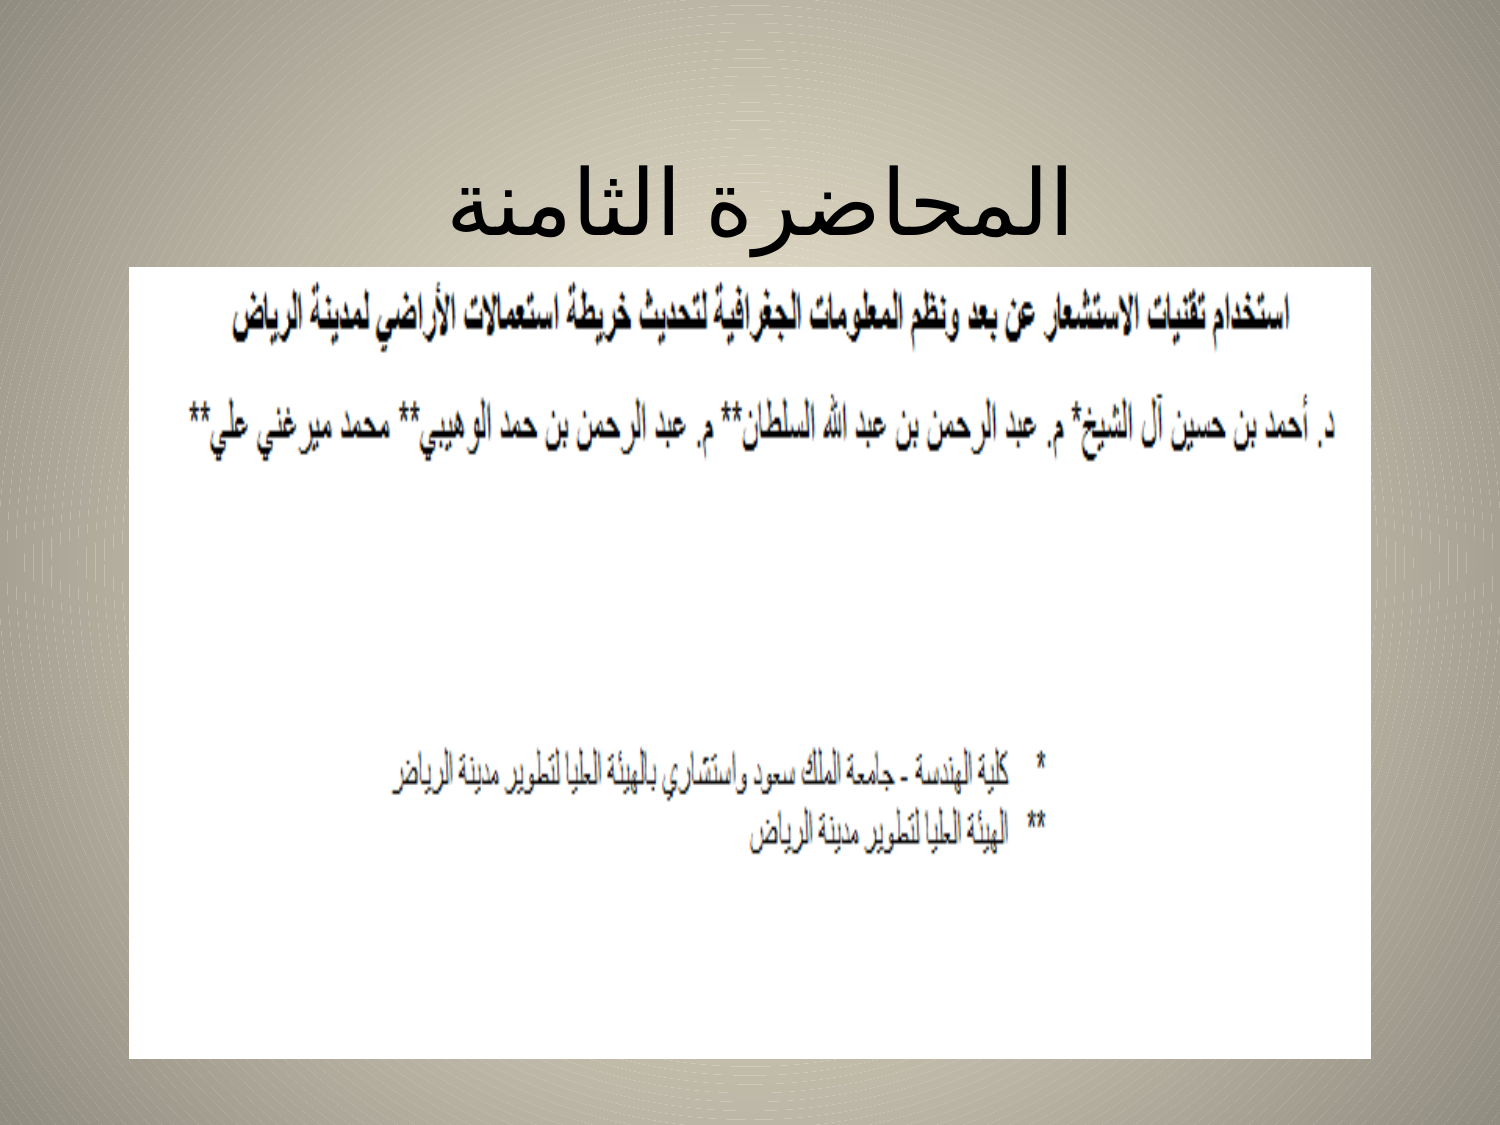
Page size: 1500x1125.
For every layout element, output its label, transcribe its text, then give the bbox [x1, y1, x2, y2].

title المحاضرة الثامنة [123, 78, 1399, 320]
picture [129, 266, 1371, 1059]
